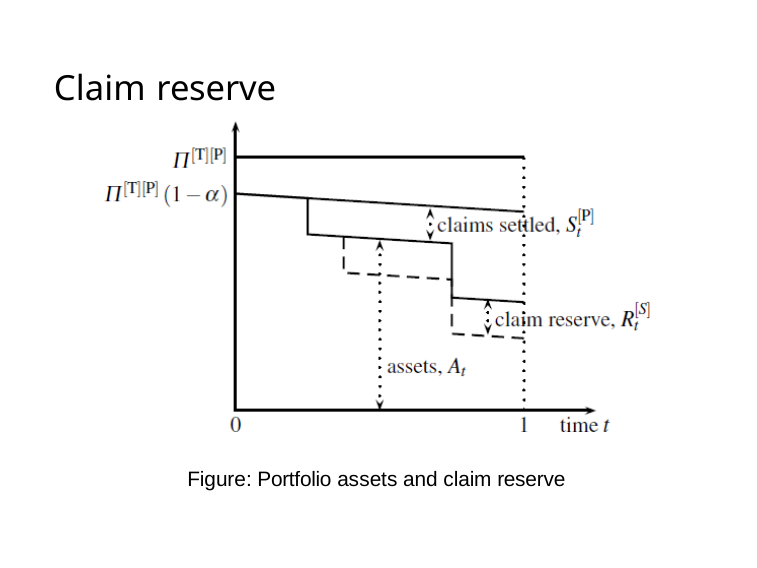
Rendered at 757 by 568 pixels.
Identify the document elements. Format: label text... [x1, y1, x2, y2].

picture [104, 121, 650, 432]
text_box Figure: Portfolio assets and claim reserve [185, 463, 571, 491]
title Claim reserve [51, 36, 705, 134]
